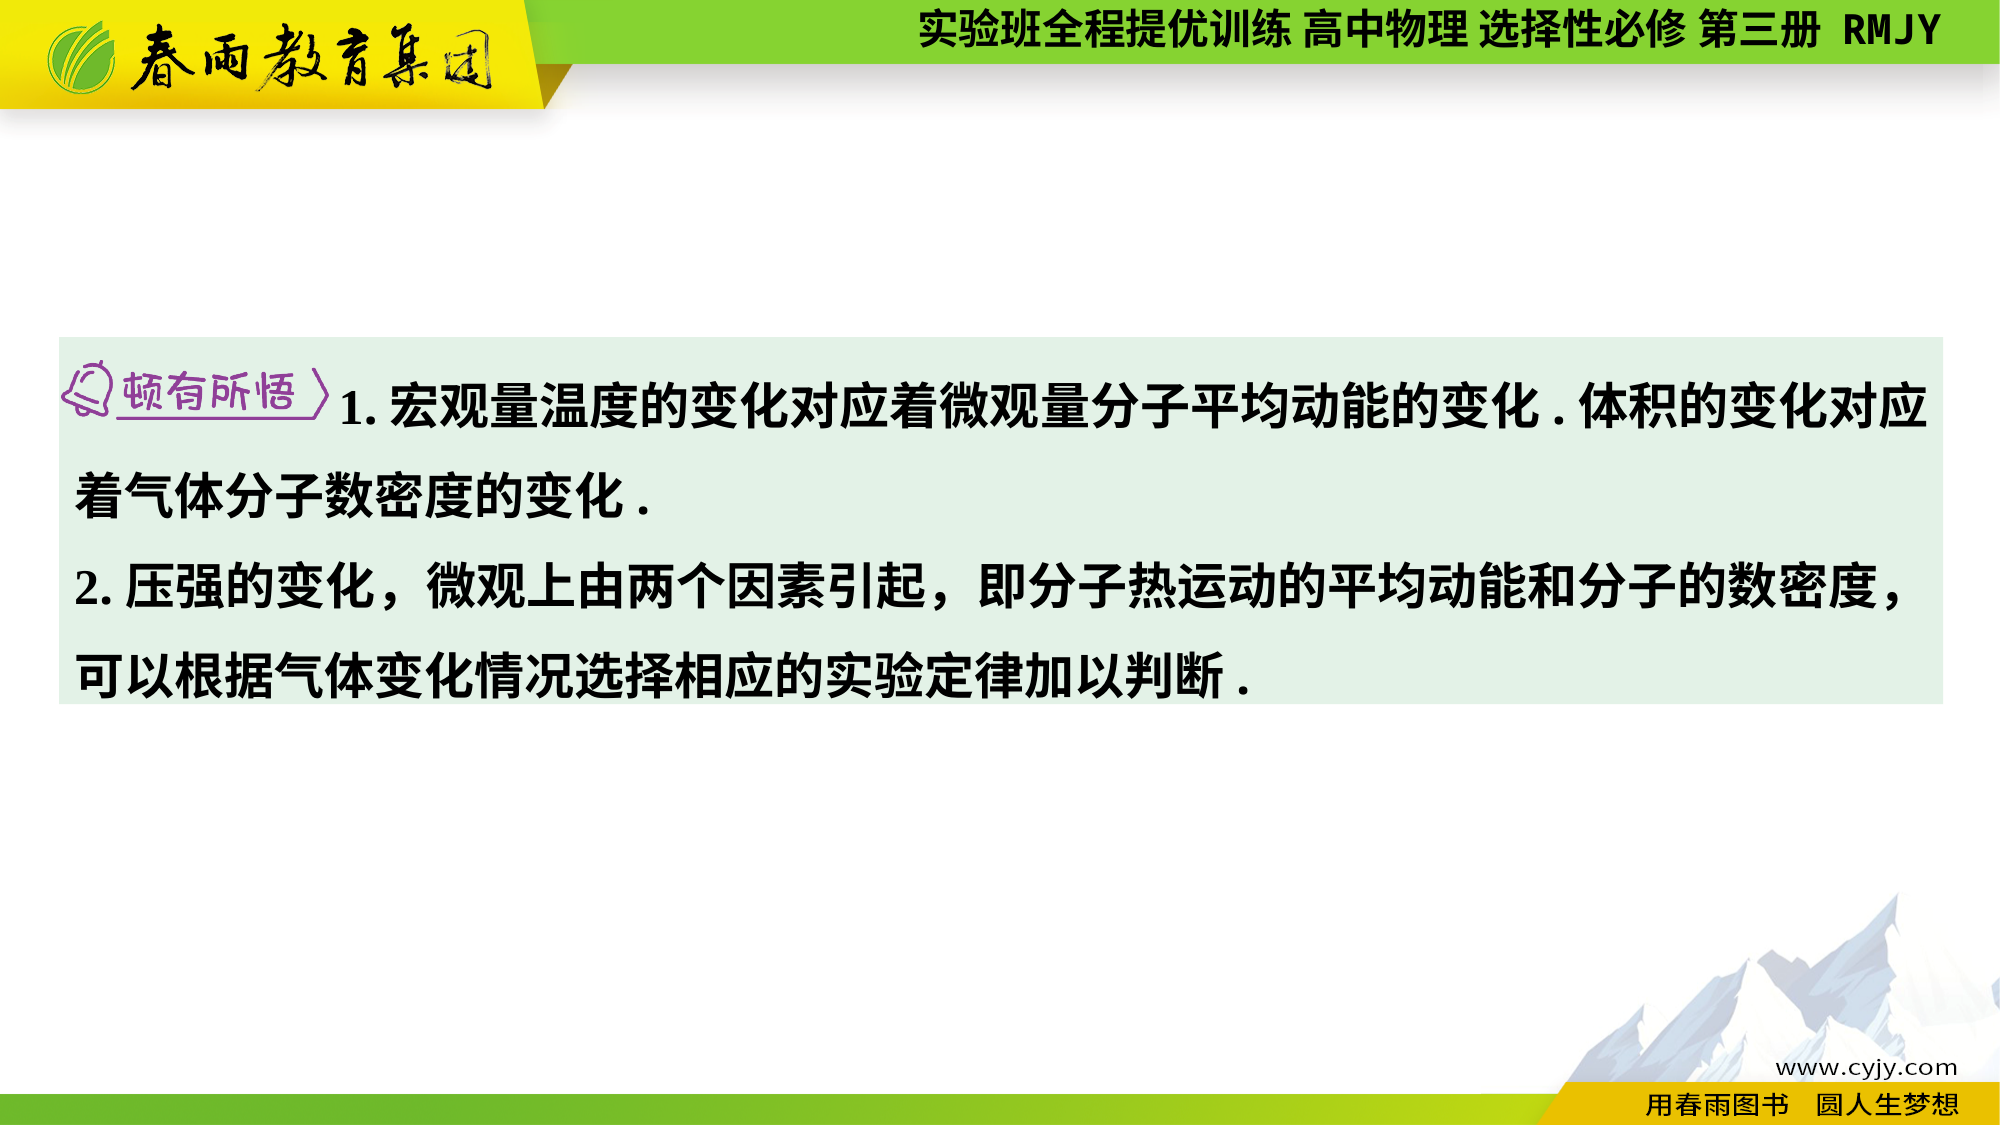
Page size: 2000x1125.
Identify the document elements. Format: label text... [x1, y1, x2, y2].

picture [0, 0, 2000, 1125]
list 1.宏观量温度的变化对应着微观量分子平均动能的变化.体积的变化对应着气体分子数密度的变化. 2.压强的变化，微观上由两个因素引起，即分子热运动的平均动能和分子的数密度，可以根据气体变化情况选择相应的实验定律加以判断. [59, 337, 1944, 705]
